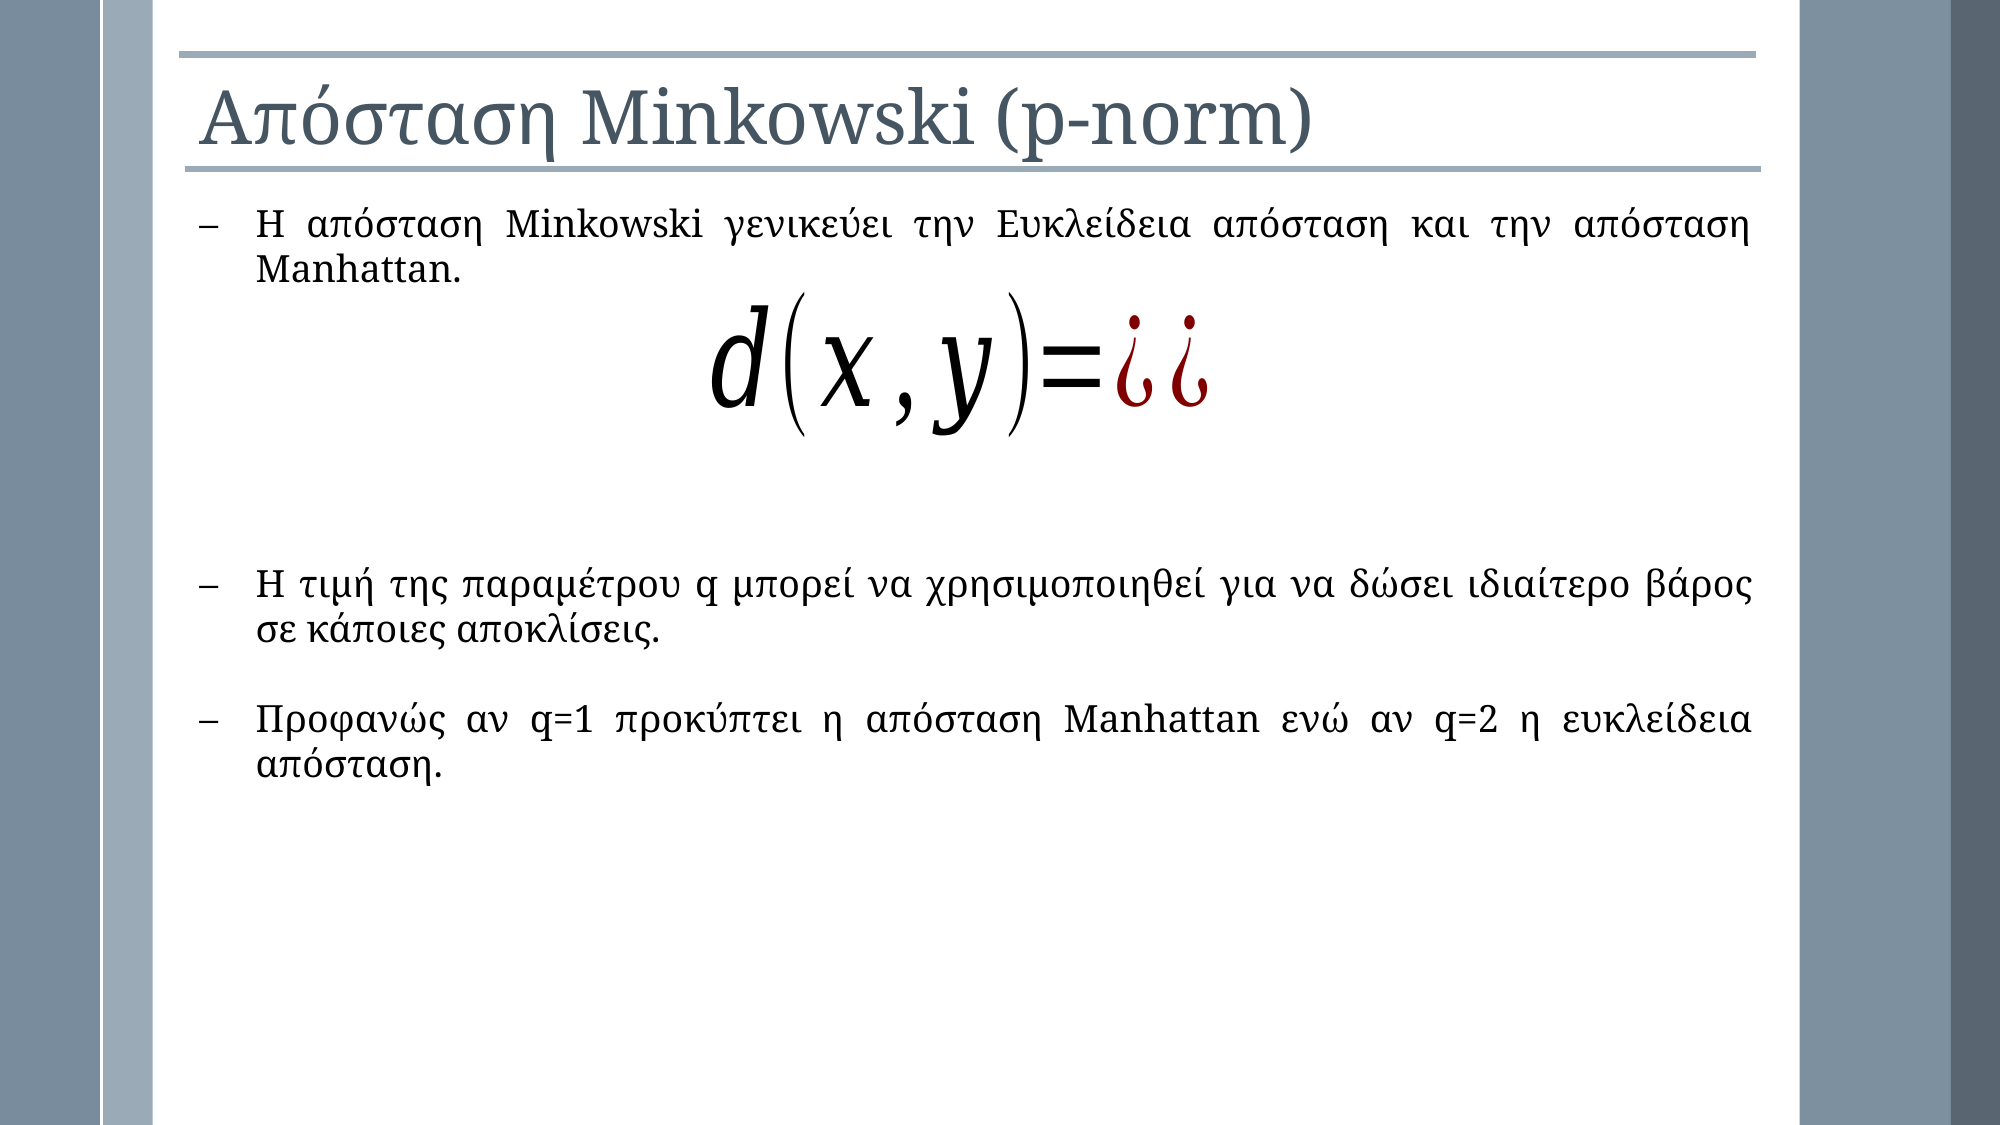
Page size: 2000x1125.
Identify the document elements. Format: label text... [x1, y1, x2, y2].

text_box Απόσταση Minkowski (p-norm) [184, 62, 1756, 167]
text_box Η απόσταση Minkowski γενικεύει την Ευκλείδεια απόσταση και την απόσταση Manhattan. Η τιμή της παραμέτρου q μπορεί να χρησιμοποιηθεί για να δώσει ιδιαίτερο βάρος σε κάποιες αποκλίσεις. Προφανώς αν q=1 προκύπτει η απόσταση Manhattan ενώ αν q=2 η ευκλείδεια απόσταση. [184, 192, 1768, 793]
